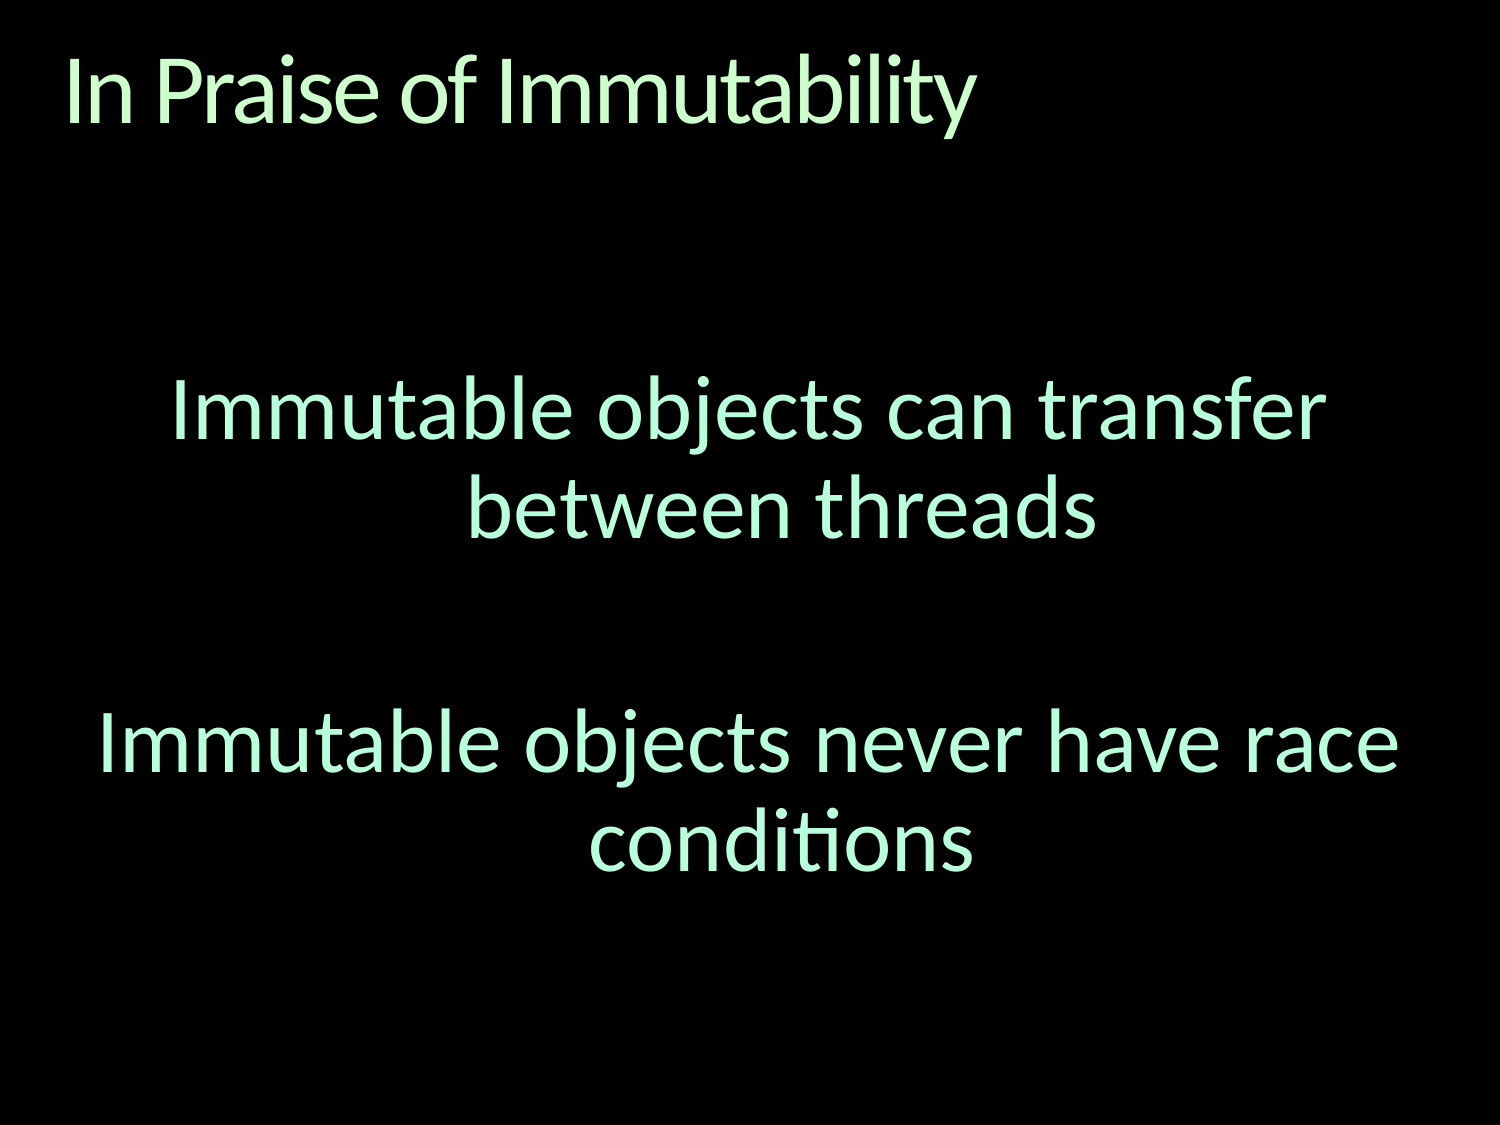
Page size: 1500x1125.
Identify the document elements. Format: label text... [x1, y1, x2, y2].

title In Praise of Immutability [62, 37, 1438, 147]
list Immutable objects can transfer between threads Immutable objects never have race conditions [62, 231, 1438, 583]
